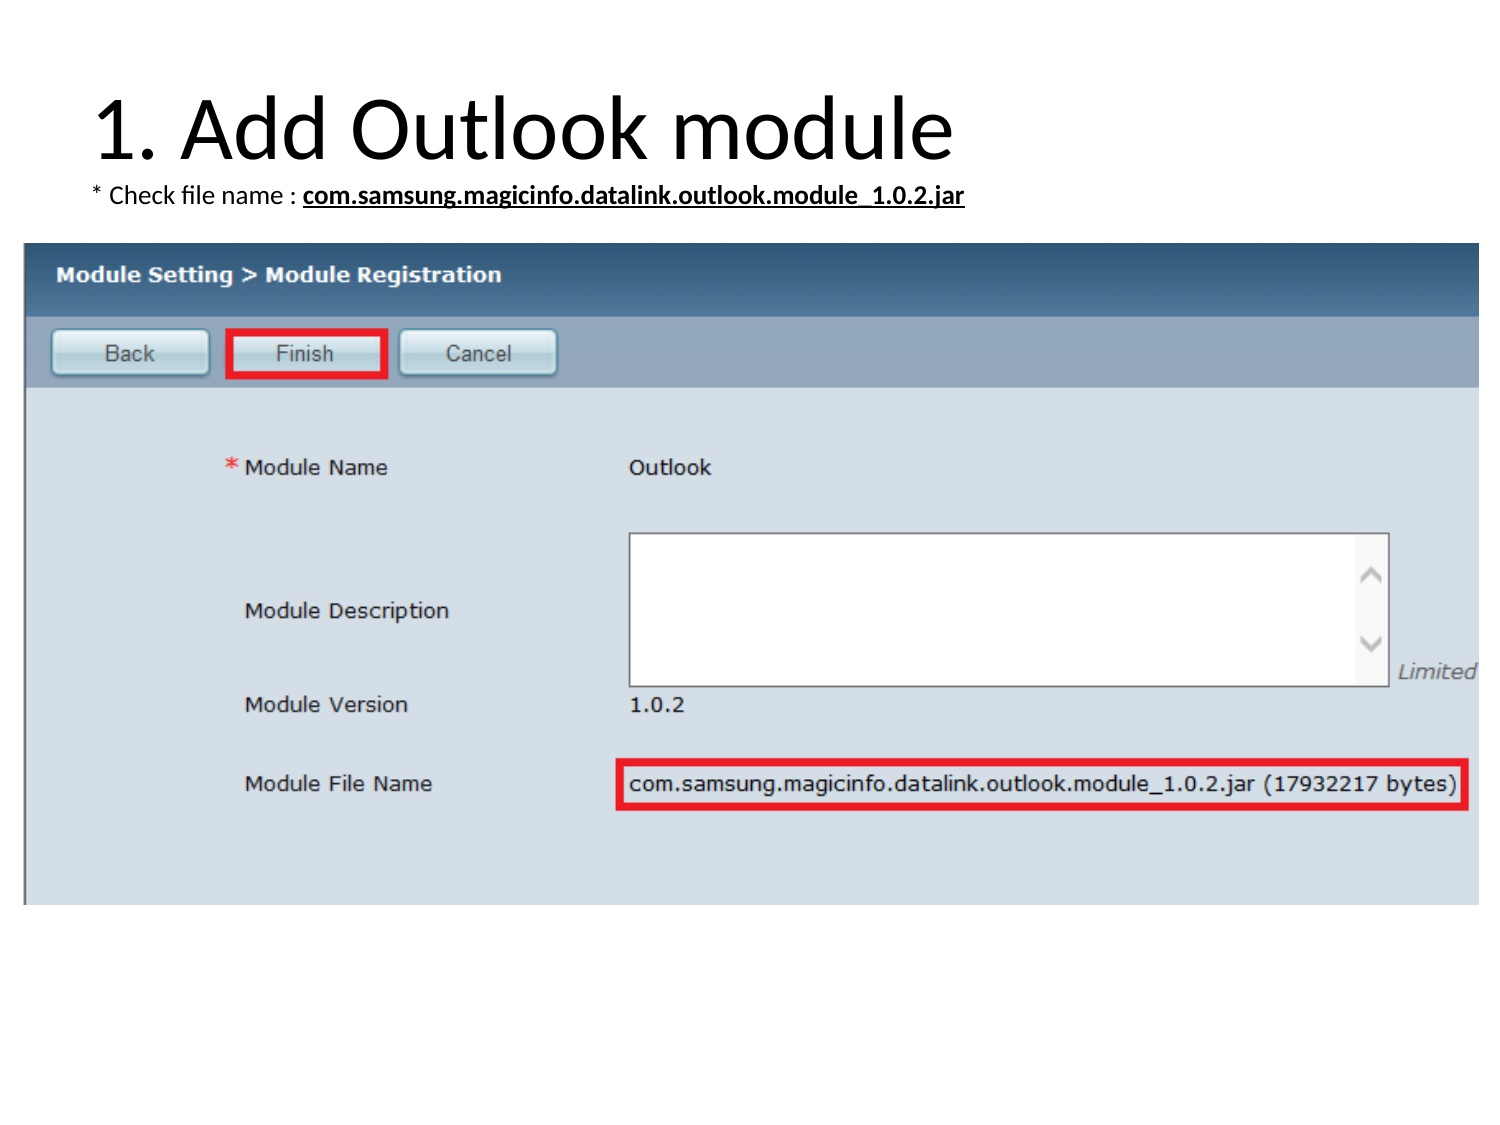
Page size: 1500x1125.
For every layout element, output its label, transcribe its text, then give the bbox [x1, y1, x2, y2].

title 1. Add Outlook module * Check file name : com.samsung.magicinfo.datalink.outlook.module_1.0.2.jar [75, 45, 1425, 233]
picture [23, 243, 1479, 906]
